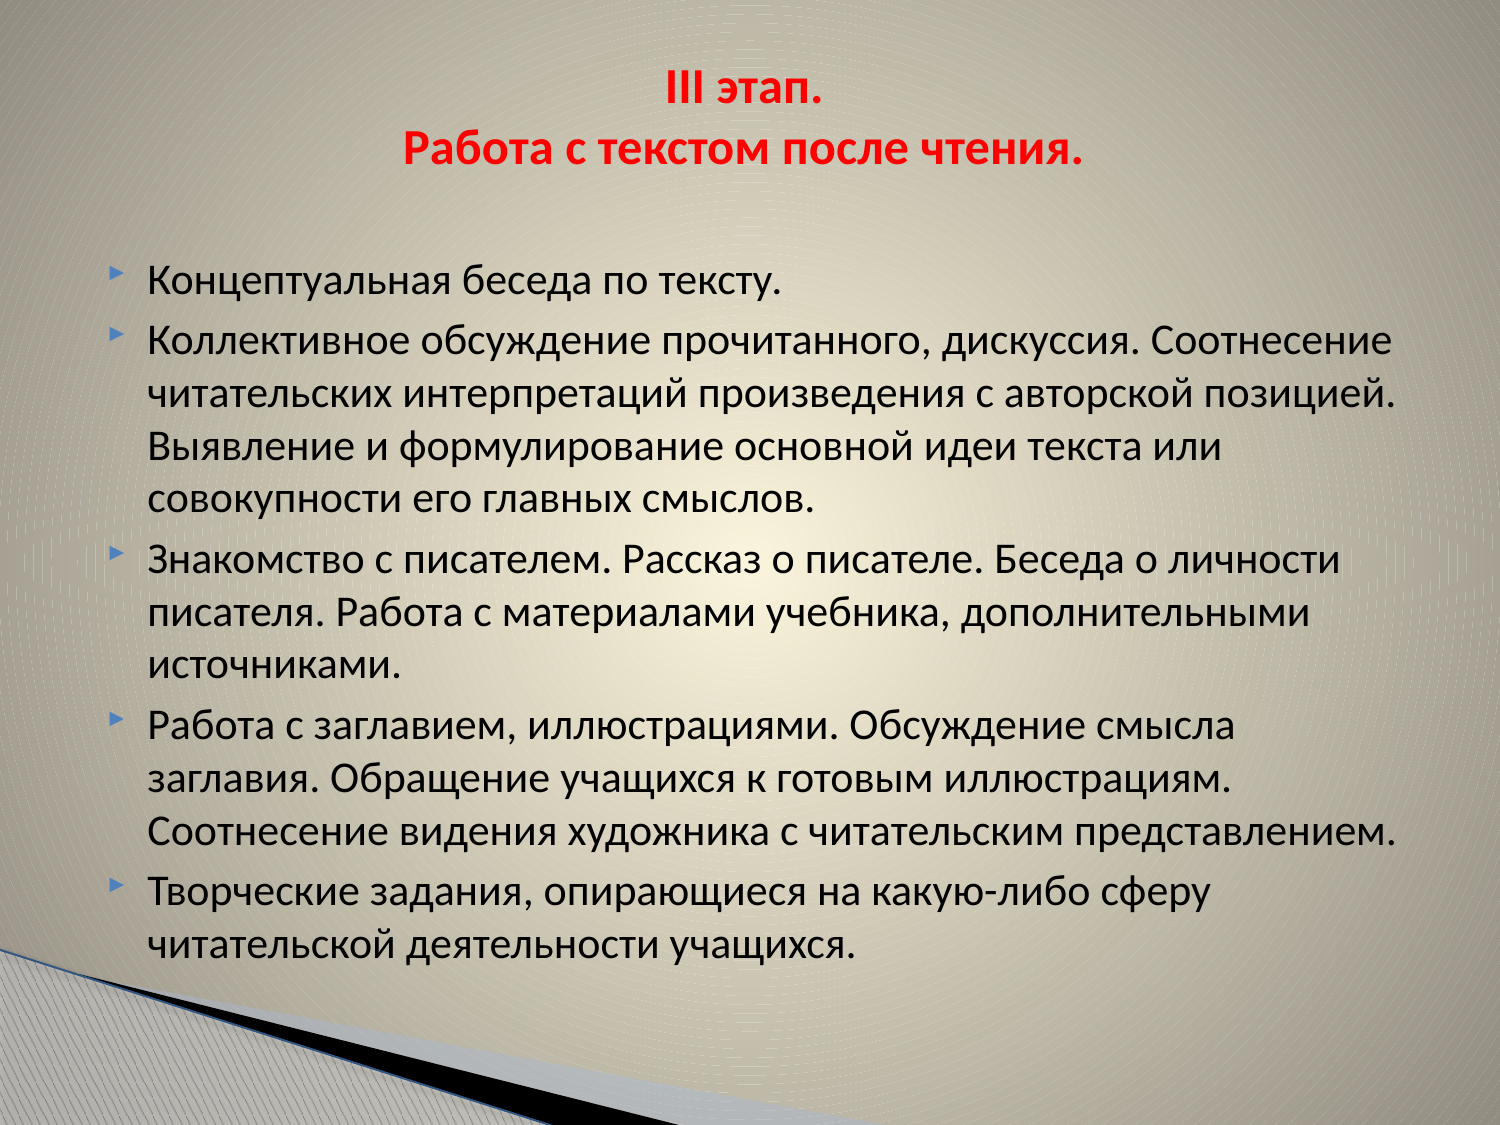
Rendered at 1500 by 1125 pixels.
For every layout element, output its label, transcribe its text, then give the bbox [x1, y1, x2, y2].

list Концептуальная беседа по тексту. Коллективное обсуждение прочитанного, дискуссия. Соотнесение читательских интерпретаций произведения с авторской позицией. Выявление и формулирование основной идеи текста или совокупности его главных смыслов. Знакомство с писателем. Рассказ о писателе. Беседа о личности писателя. Работа с материалами учебника, дополнительными источниками. Работа с заглавием, иллюстрациями. Обсуждение смысла заглавия. Обращение учащихся к готовым иллюстрациям. Соотнесение видения художника с читательским представлением. Творческие задания, опирающиеся на какую-либо сферу читательской деятельности учащихся. [75, 244, 1425, 986]
title III этап. Работа с текстом после чтения. [75, 45, 1425, 244]
